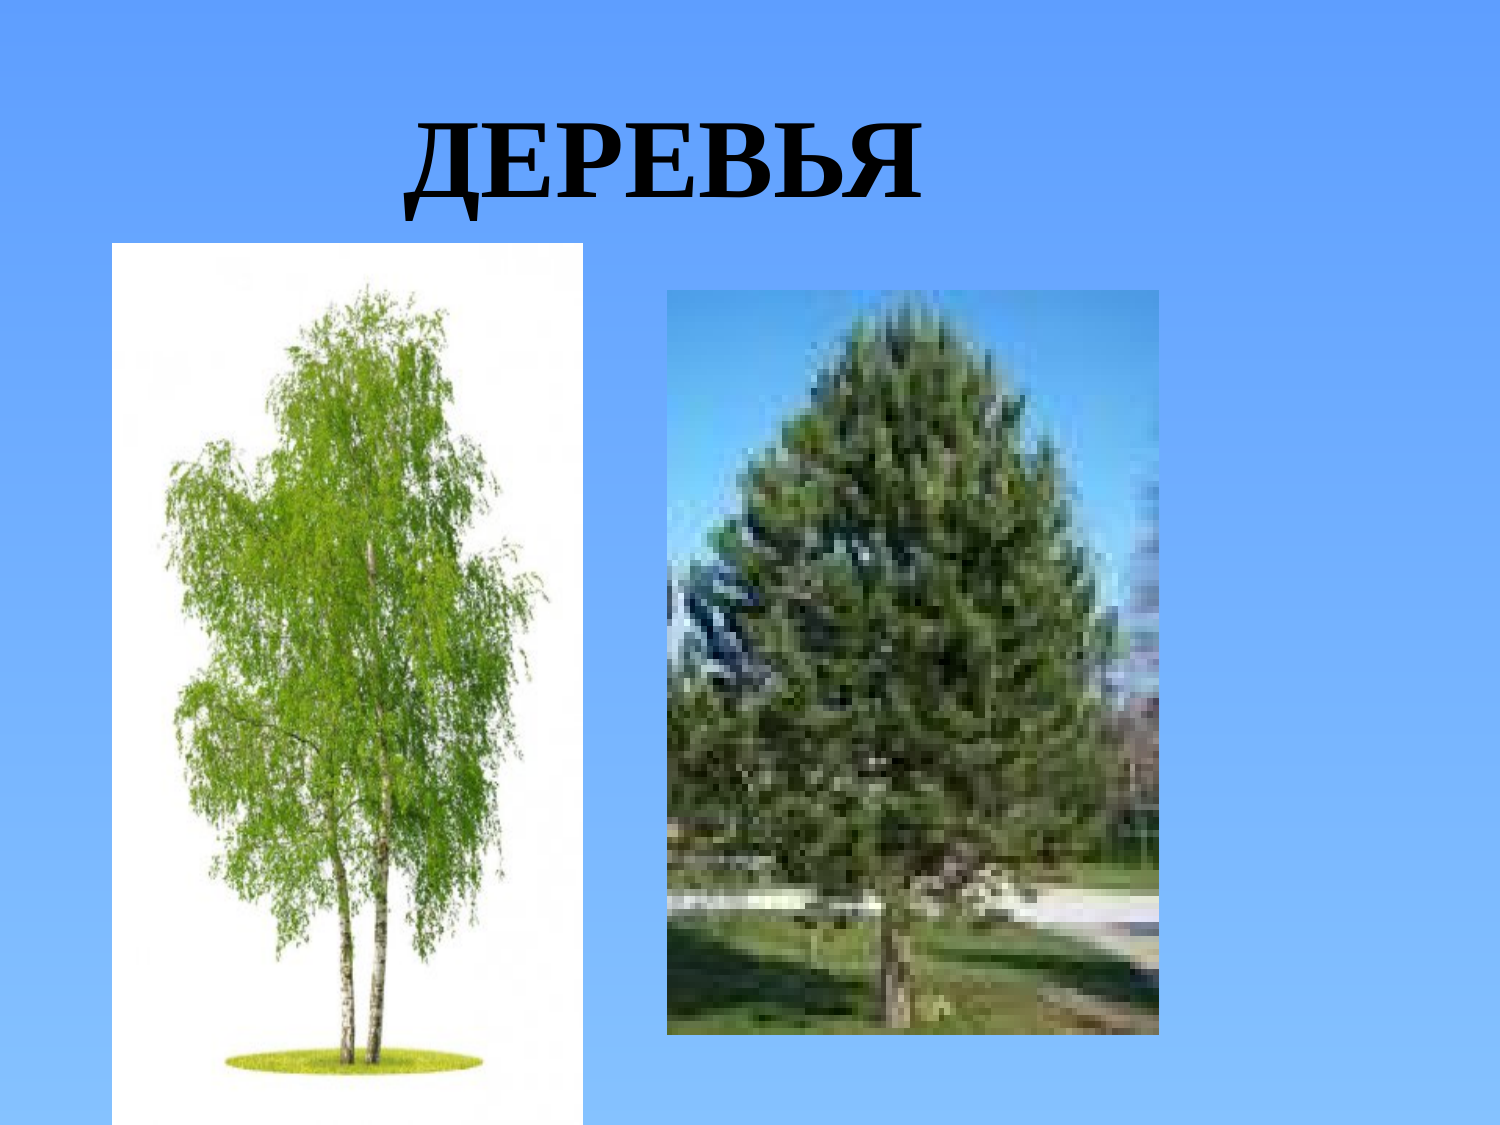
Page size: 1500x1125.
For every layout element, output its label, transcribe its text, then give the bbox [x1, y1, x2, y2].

picture [111, 243, 583, 1125]
text_box ДЕРЕВЬЯ [360, 78, 1111, 228]
picture [667, 290, 1160, 1036]
